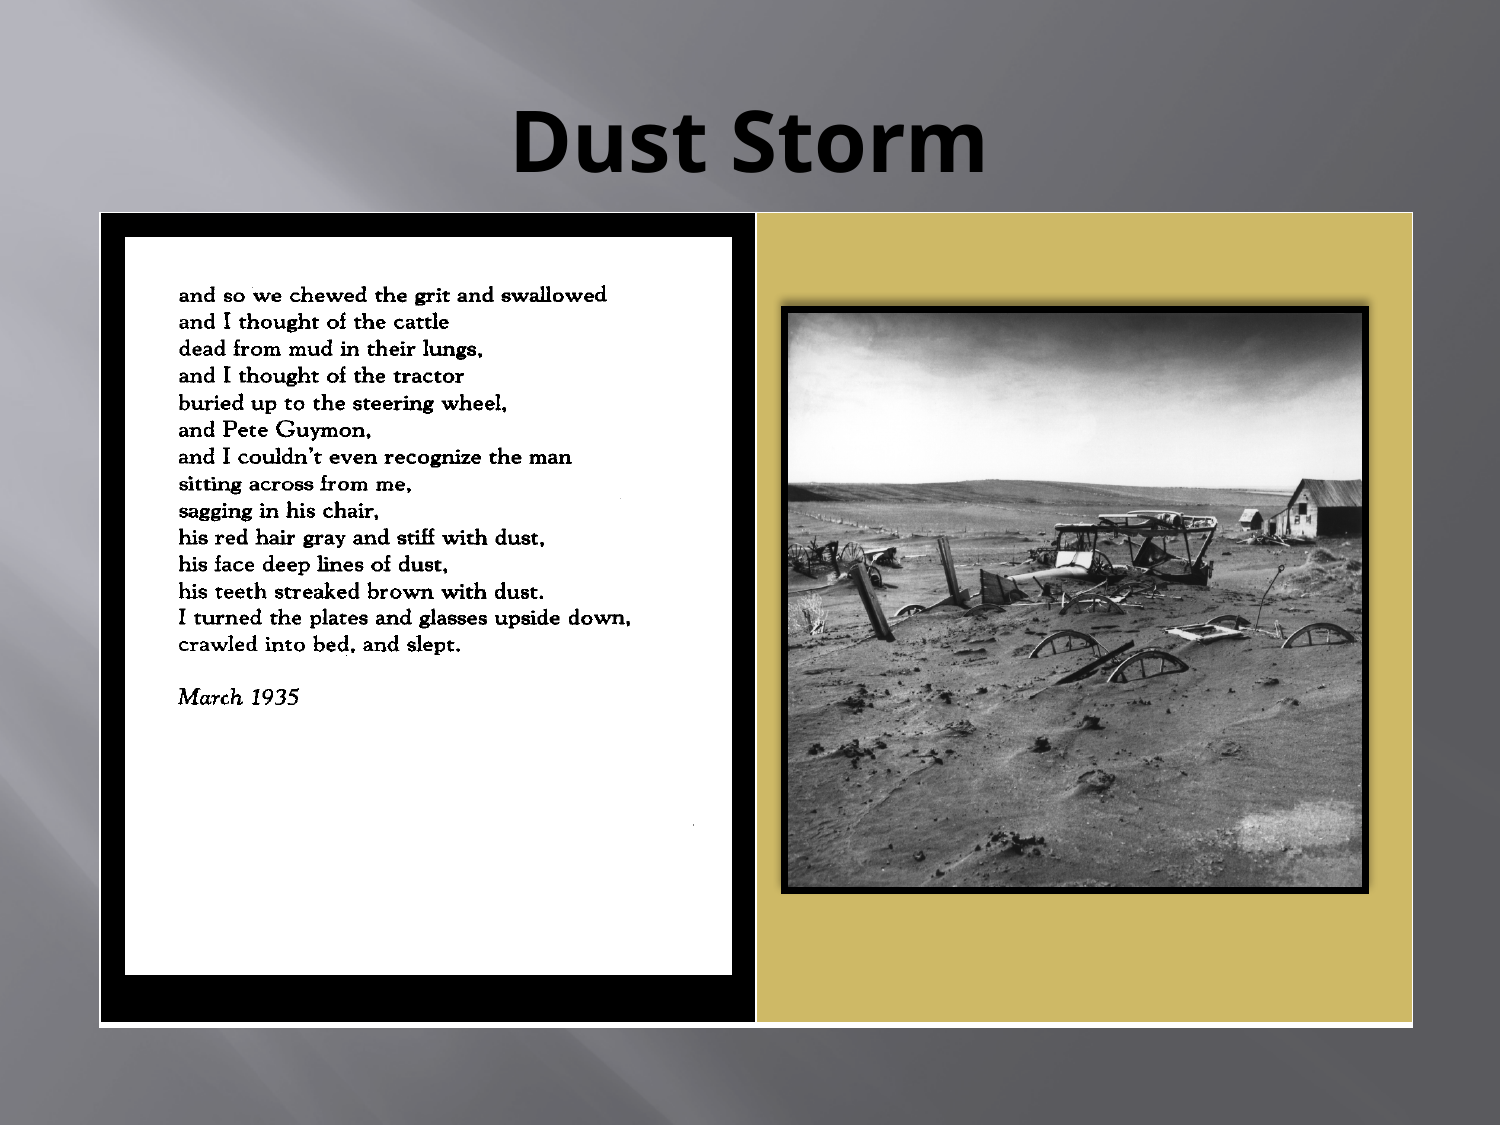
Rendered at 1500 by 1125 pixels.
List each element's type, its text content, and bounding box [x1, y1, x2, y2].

table_header [101, 213, 755, 1022]
picture [124, 237, 732, 976]
picture [787, 312, 1363, 888]
table_header [757, 213, 1412, 1022]
title Dust Storm [75, 45, 1425, 233]
